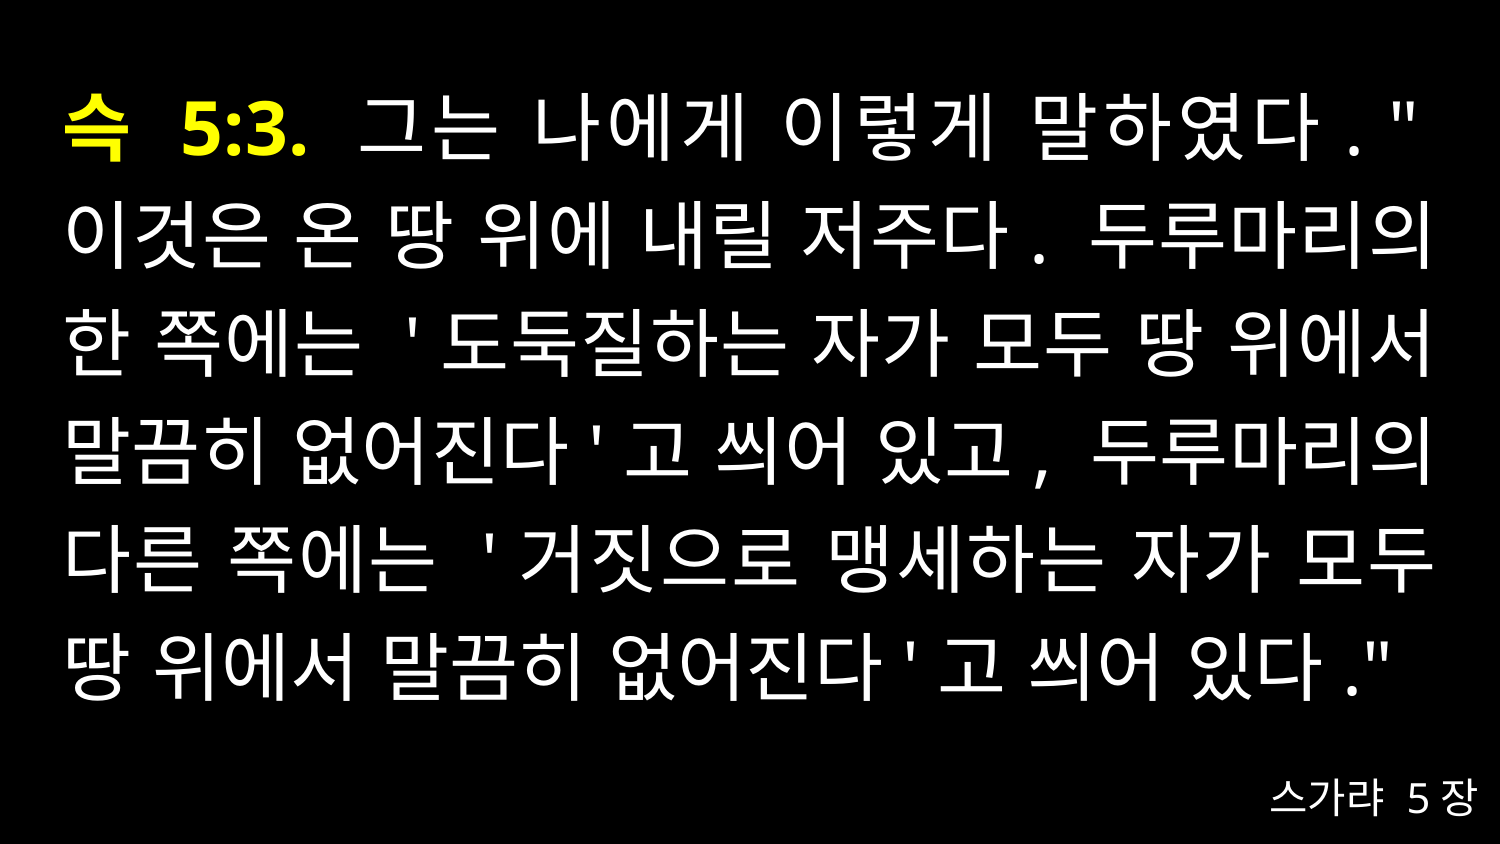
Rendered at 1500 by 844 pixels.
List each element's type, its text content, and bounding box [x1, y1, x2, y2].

title 슥 5:3. 그는 나에게 이렇게 말하였다. "이것은 온 땅 위에 내릴 저주다. 두루마리의 한 쪽에는 '도둑질하는 자가 모두 땅 위에서 말끔히 없어진다'고 씌어 있고, 두루마리의 다른 쪽에는 '거짓으로 맹세하는 자가 모두 땅 위에서 말끔히 없어진다'고 씌어 있다." [0, 0, 1500, 844]
subtitle 스가랴 5장 [916, 770, 1500, 844]
